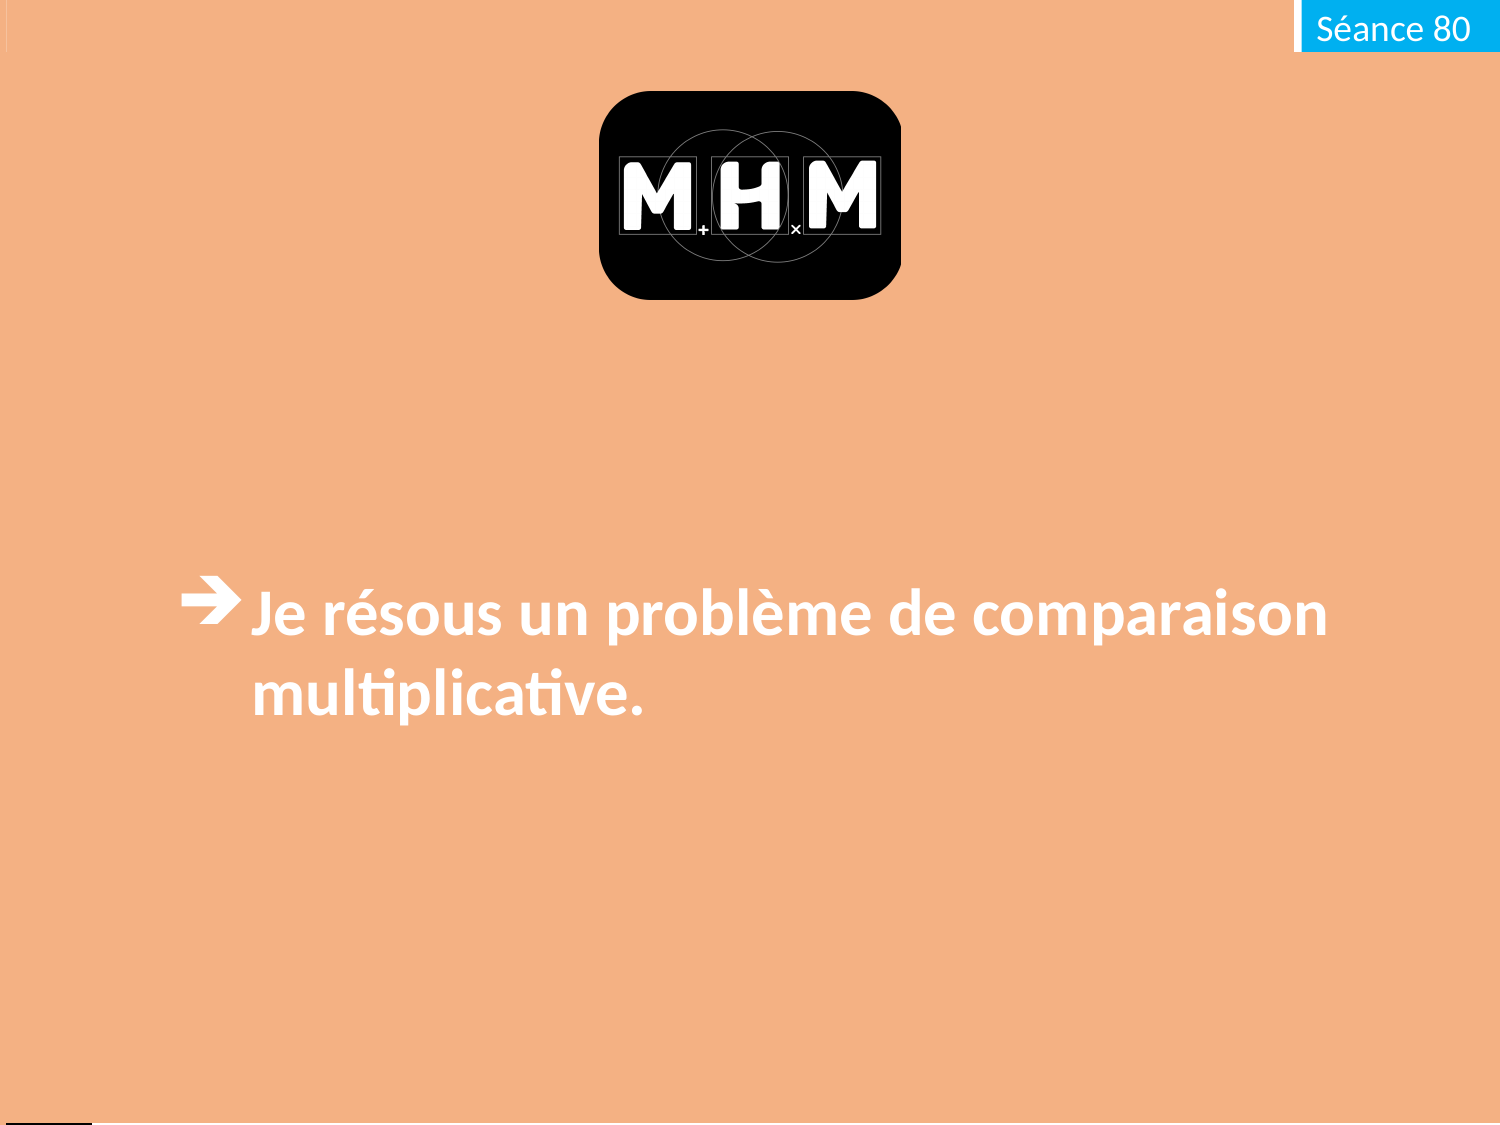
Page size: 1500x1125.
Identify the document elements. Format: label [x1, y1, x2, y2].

text_box [0, 51, 1500, 1124]
